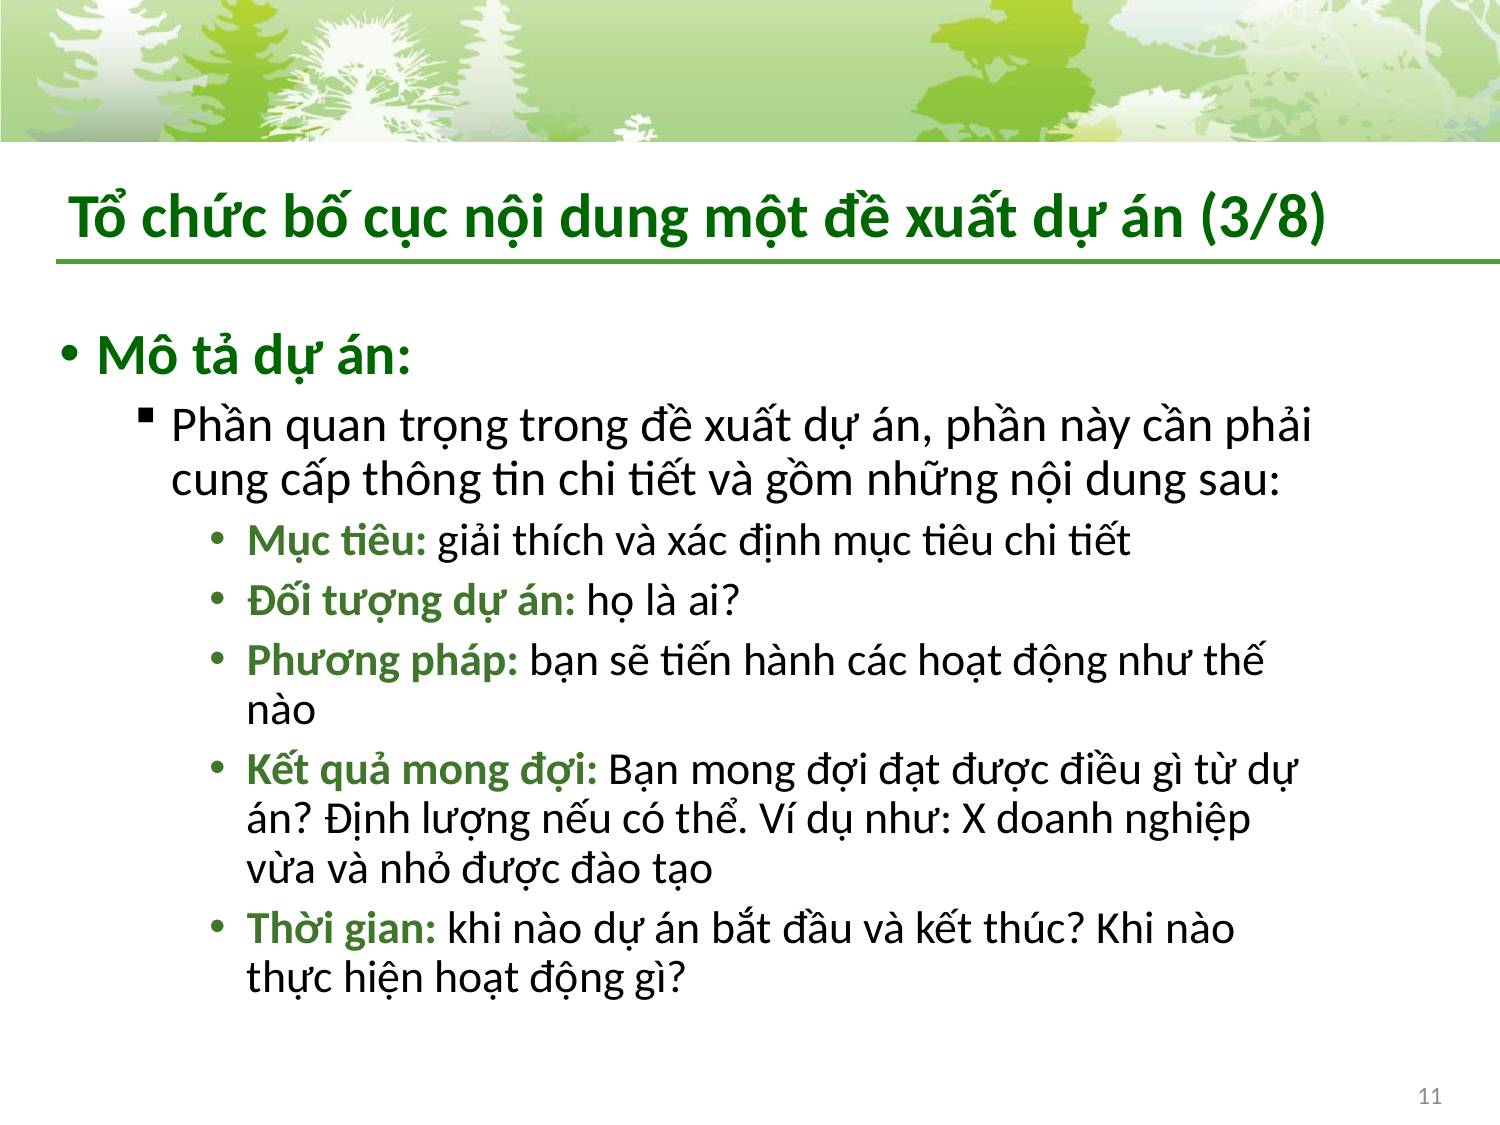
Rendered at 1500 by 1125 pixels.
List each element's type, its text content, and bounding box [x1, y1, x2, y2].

title Tổ chức bố cục nội dung một đề xuất dự án (3/8) [53, 150, 1457, 284]
slide_number 11 [1120, 1065, 1458, 1125]
picture [0, 0, 1500, 142]
list Mô tả dự án: Phần quan trọng trong đề xuất dự án, phần này cần phải cung cấp thông tin chi tiết và gồm những nội dung sau: Mục tiêu: giải thích và xác định mục tiêu chi tiết Đối tượng dự án: họ là ai? Phương pháp: bạn sẽ tiến hành các hoạt động như thế nào Kết quả mong đợi: Bạn mong đợi đạt được điều gì từ dự án? Định lượng nếu có thể. Ví dụ như: X doanh nghiệp vừa và nhỏ được đào tạo Thời gian: khi nào dự án bắt đầu và kết thúc? Khi nào thực hiện hoạt động gì? [44, 317, 1338, 1125]
